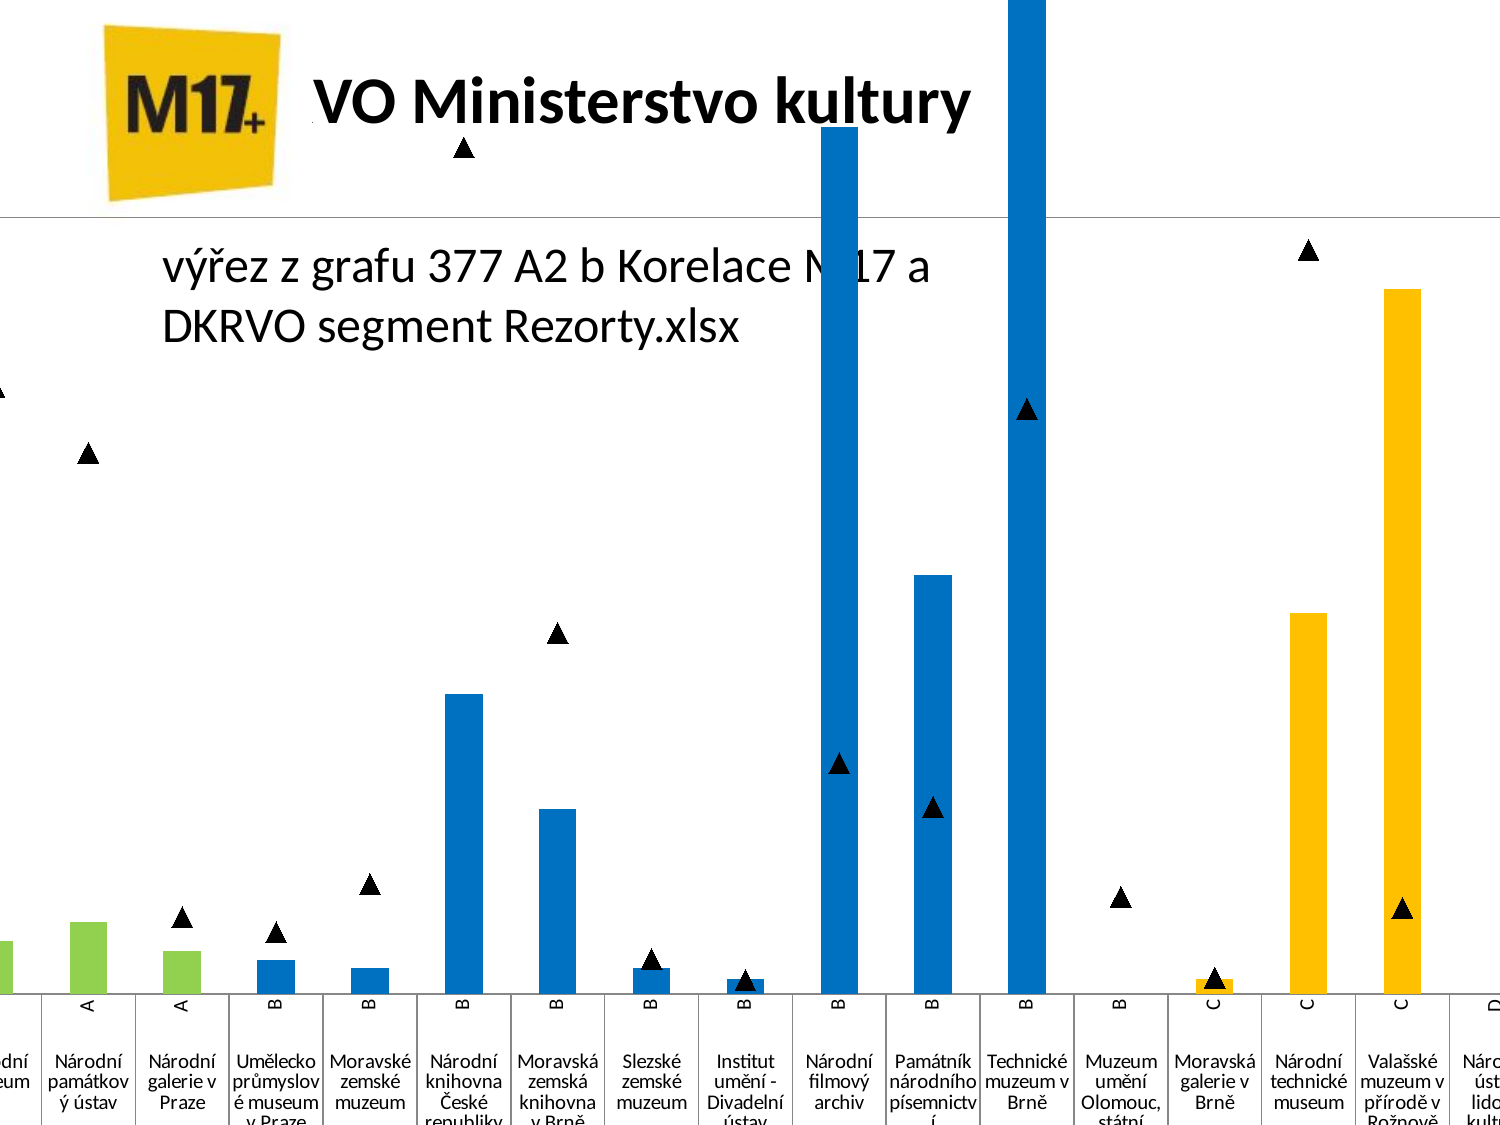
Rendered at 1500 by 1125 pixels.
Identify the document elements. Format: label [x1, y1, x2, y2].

chart [0, 0, 1500, 1125]
